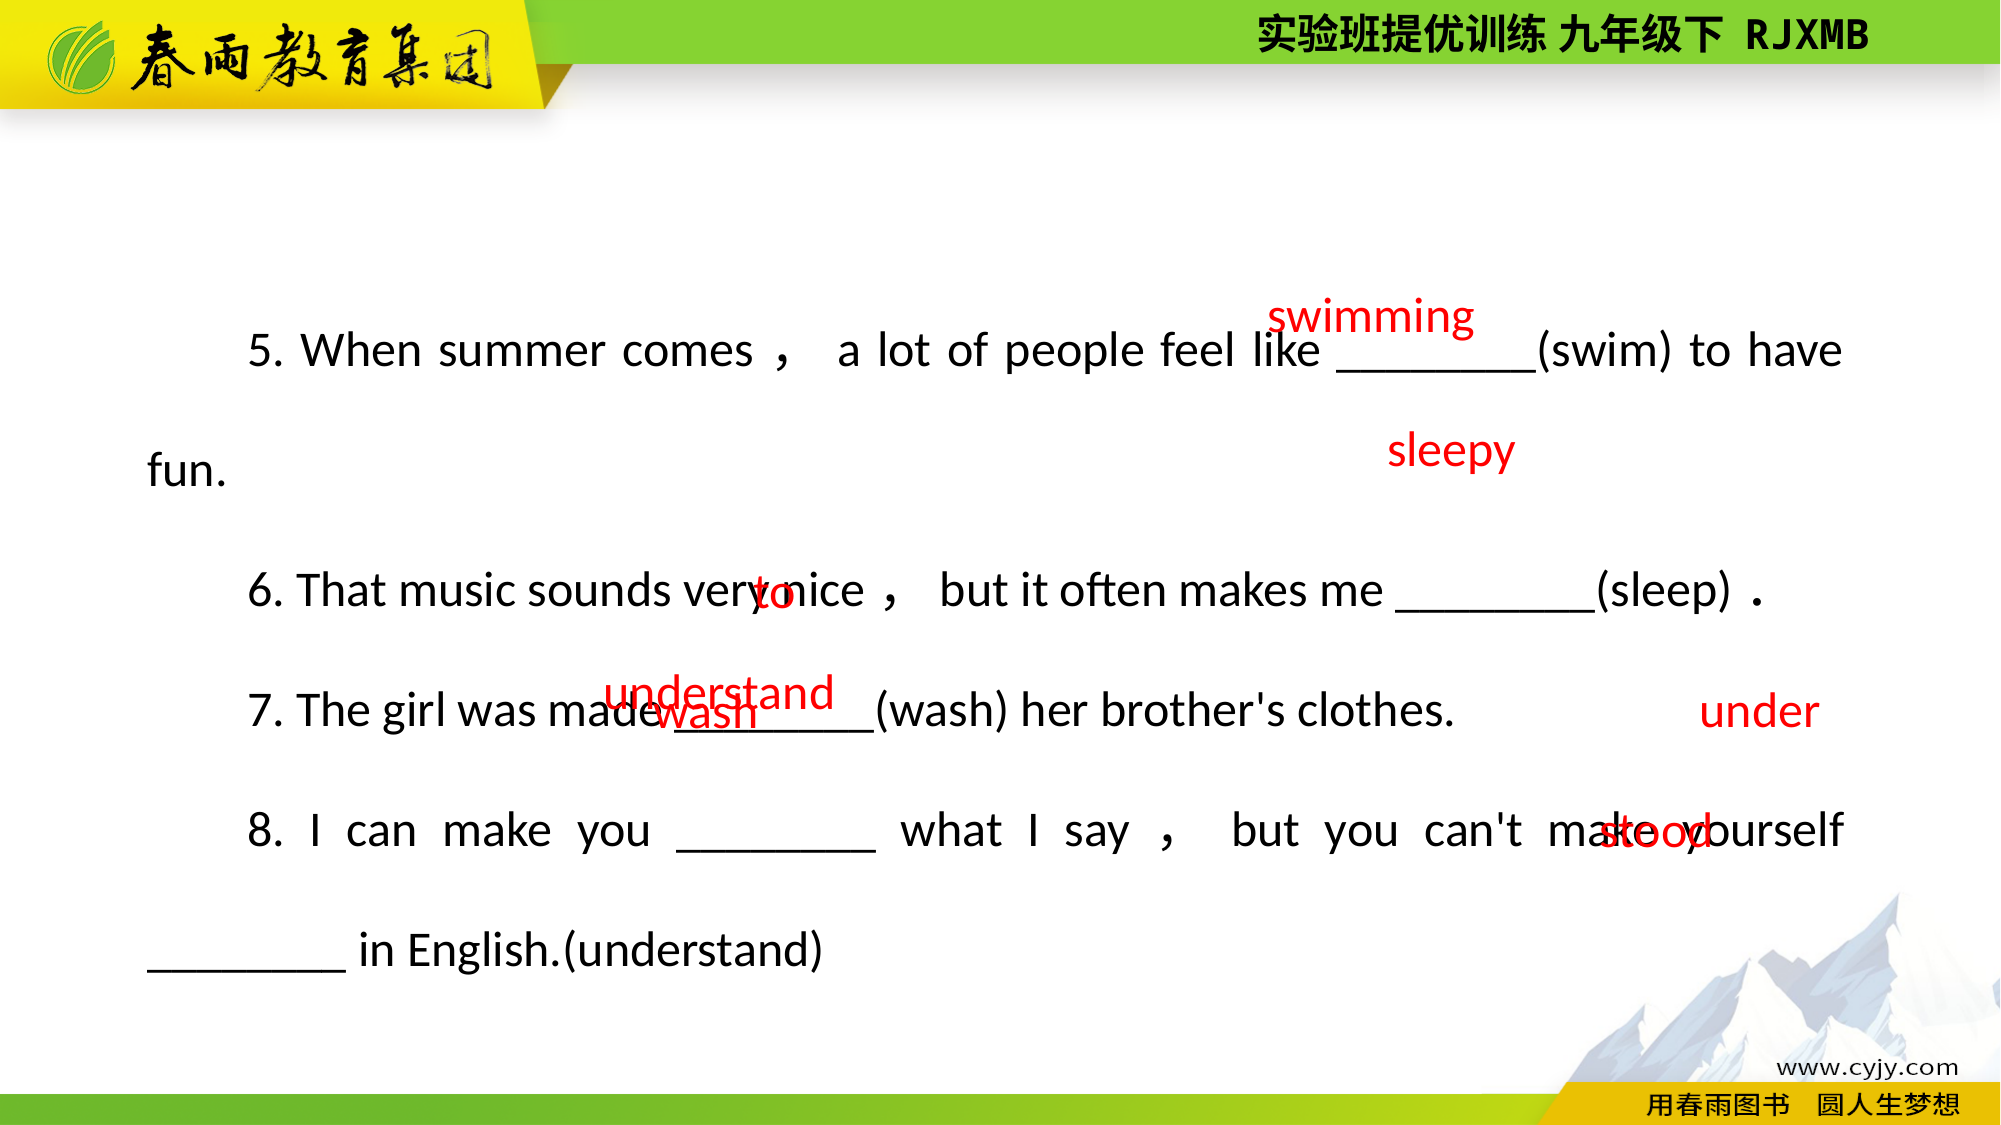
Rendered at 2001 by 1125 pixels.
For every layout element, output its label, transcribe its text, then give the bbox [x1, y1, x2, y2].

picture [0, 0, 2001, 1125]
text_box to wash [638, 490, 828, 626]
text_box 5. When summer comes，a lot of people feel like ________(swim) to have fun. 6. That music sounds very nice，but it often makes me ________(sleep)． 7. The girl was made ________(wash) her brother's clothes. 8. I can make you ________ what I say，but you can't make yourself ________ in English.(understand) [132, 248, 1860, 984]
text_box swimming [1252, 275, 1491, 350]
text_box understood [1584, 610, 1849, 745]
text_box understand [588, 651, 851, 727]
text_box sleepy [1372, 409, 1532, 485]
